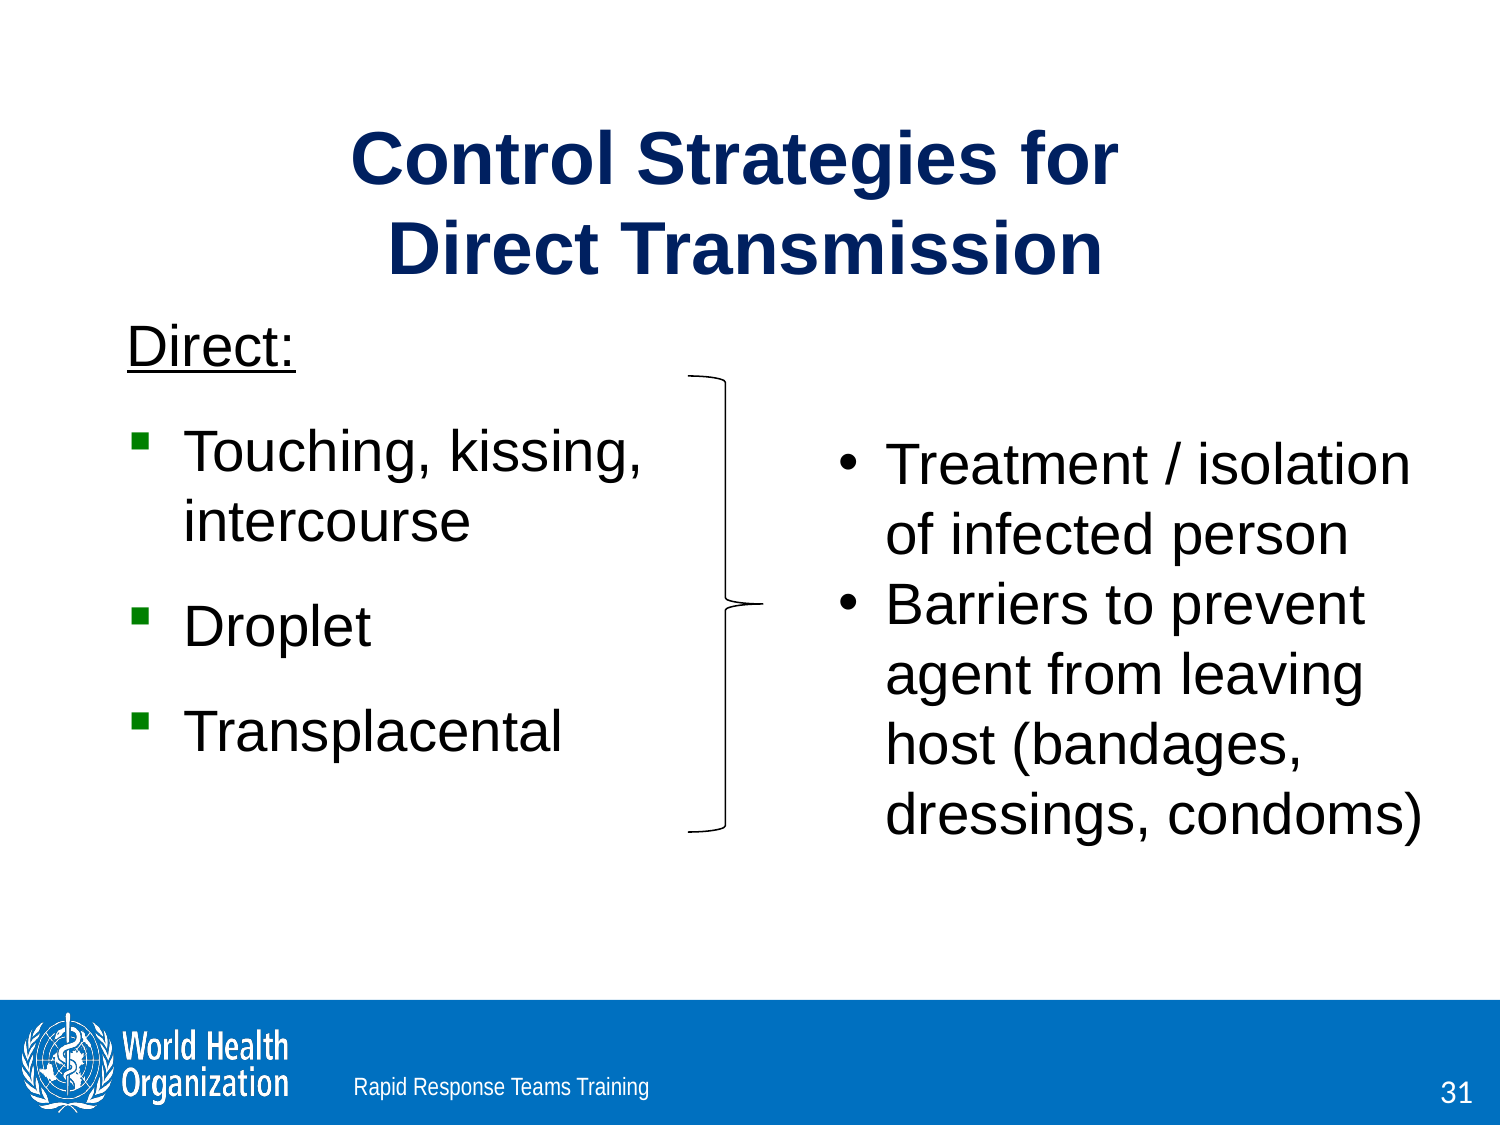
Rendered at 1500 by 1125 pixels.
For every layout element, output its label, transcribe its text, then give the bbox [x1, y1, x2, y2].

text_box Treatment / isolation of infected person Barriers to prevent agent from leaving host (bandages, dressings, condoms) [823, 418, 1473, 854]
text_box Control Strategies for Direct Transmission [53, 101, 1439, 264]
picture [21, 1012, 288, 1113]
text_box Direct: Touching, kissing, intercourse Droplet Transplacental [112, 300, 731, 976]
text_box [687, 375, 764, 833]
